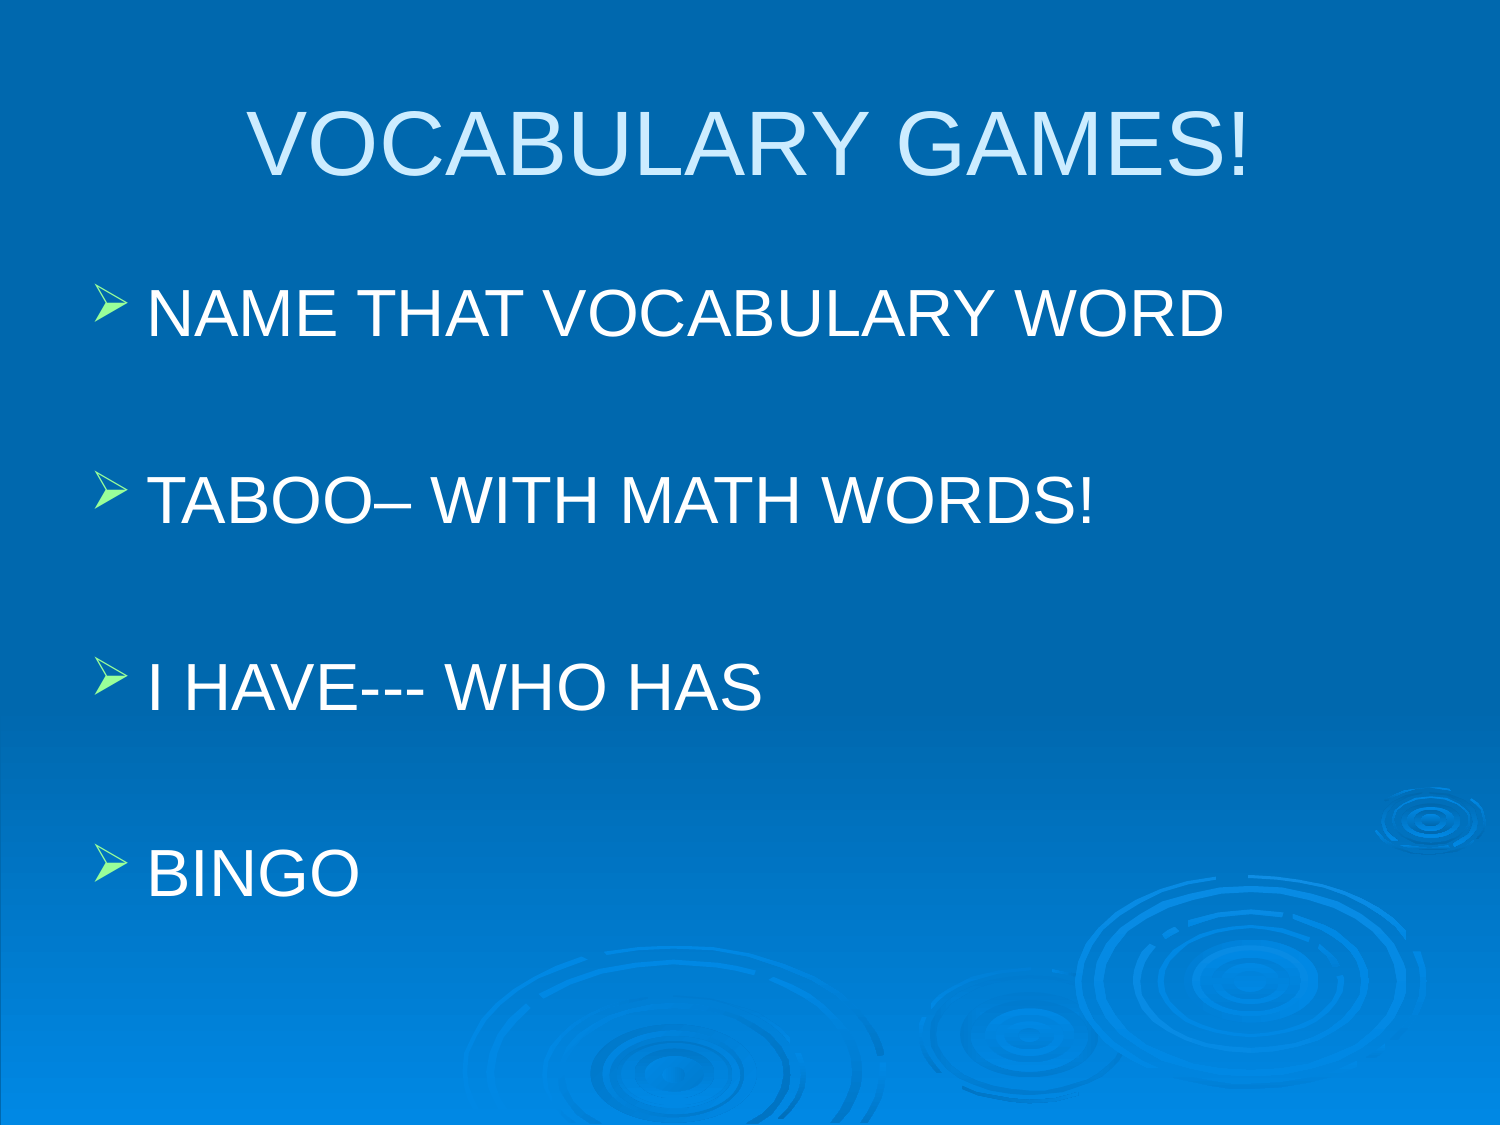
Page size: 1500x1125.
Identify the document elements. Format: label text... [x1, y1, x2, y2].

title VOCABULARY GAMES! [74, 45, 1426, 233]
list NAME THAT VOCABULARY WORD TABOO– WITH MATH WORDS! I HAVE--- WHO HAS BINGO [74, 262, 1426, 1006]
